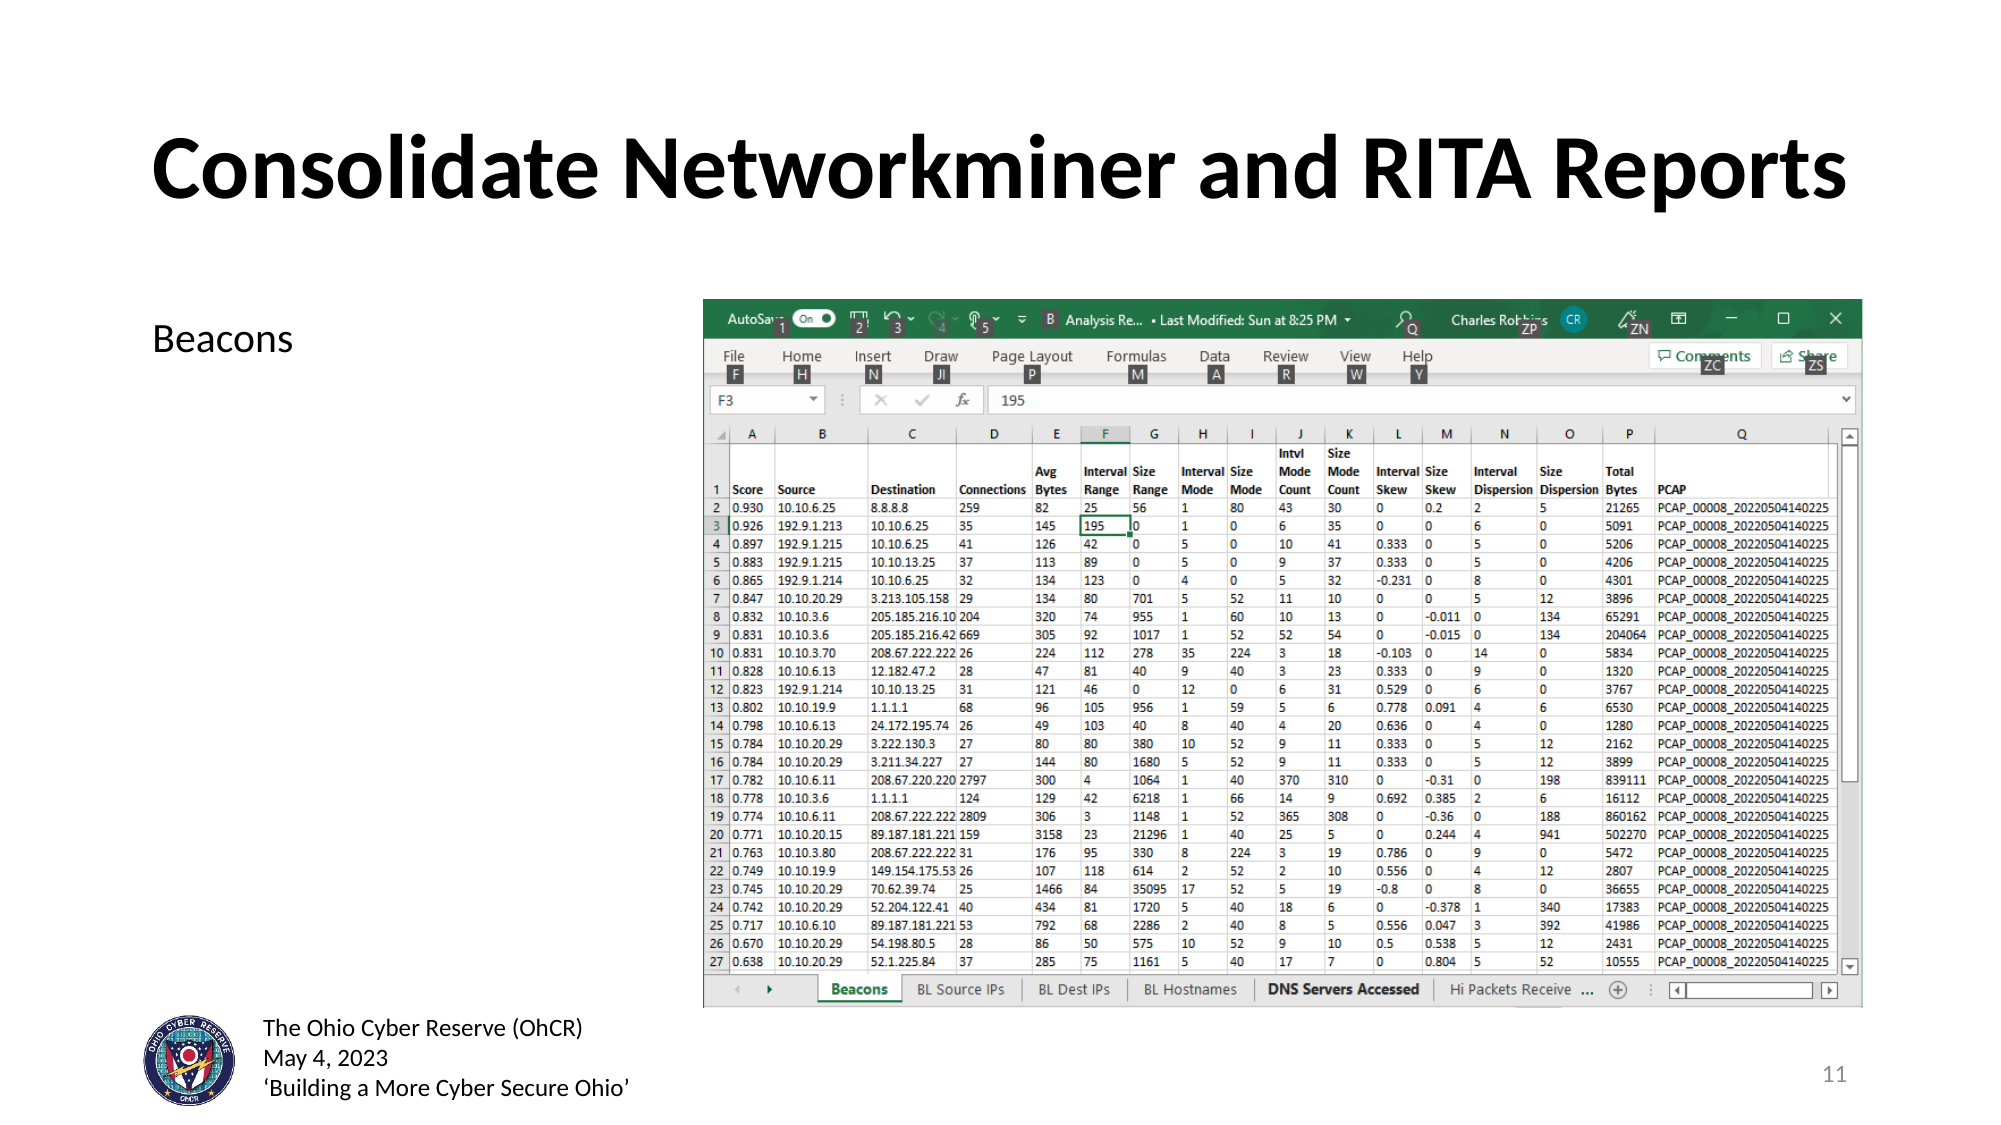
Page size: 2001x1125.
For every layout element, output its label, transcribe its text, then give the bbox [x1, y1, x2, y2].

picture [703, 299, 1863, 1008]
title Consolidate Networkminer and RITA Reports [137, 59, 1922, 278]
list Beacons [137, 299, 1000, 1014]
picture [140, 1013, 238, 1108]
slide_number 11 [1412, 1042, 1863, 1103]
text_box The Ohio Cyber Reserve (OhCR) May 4, 2023 ‘Building a More Cyber Secure Ohio’ [248, 1004, 648, 1109]
